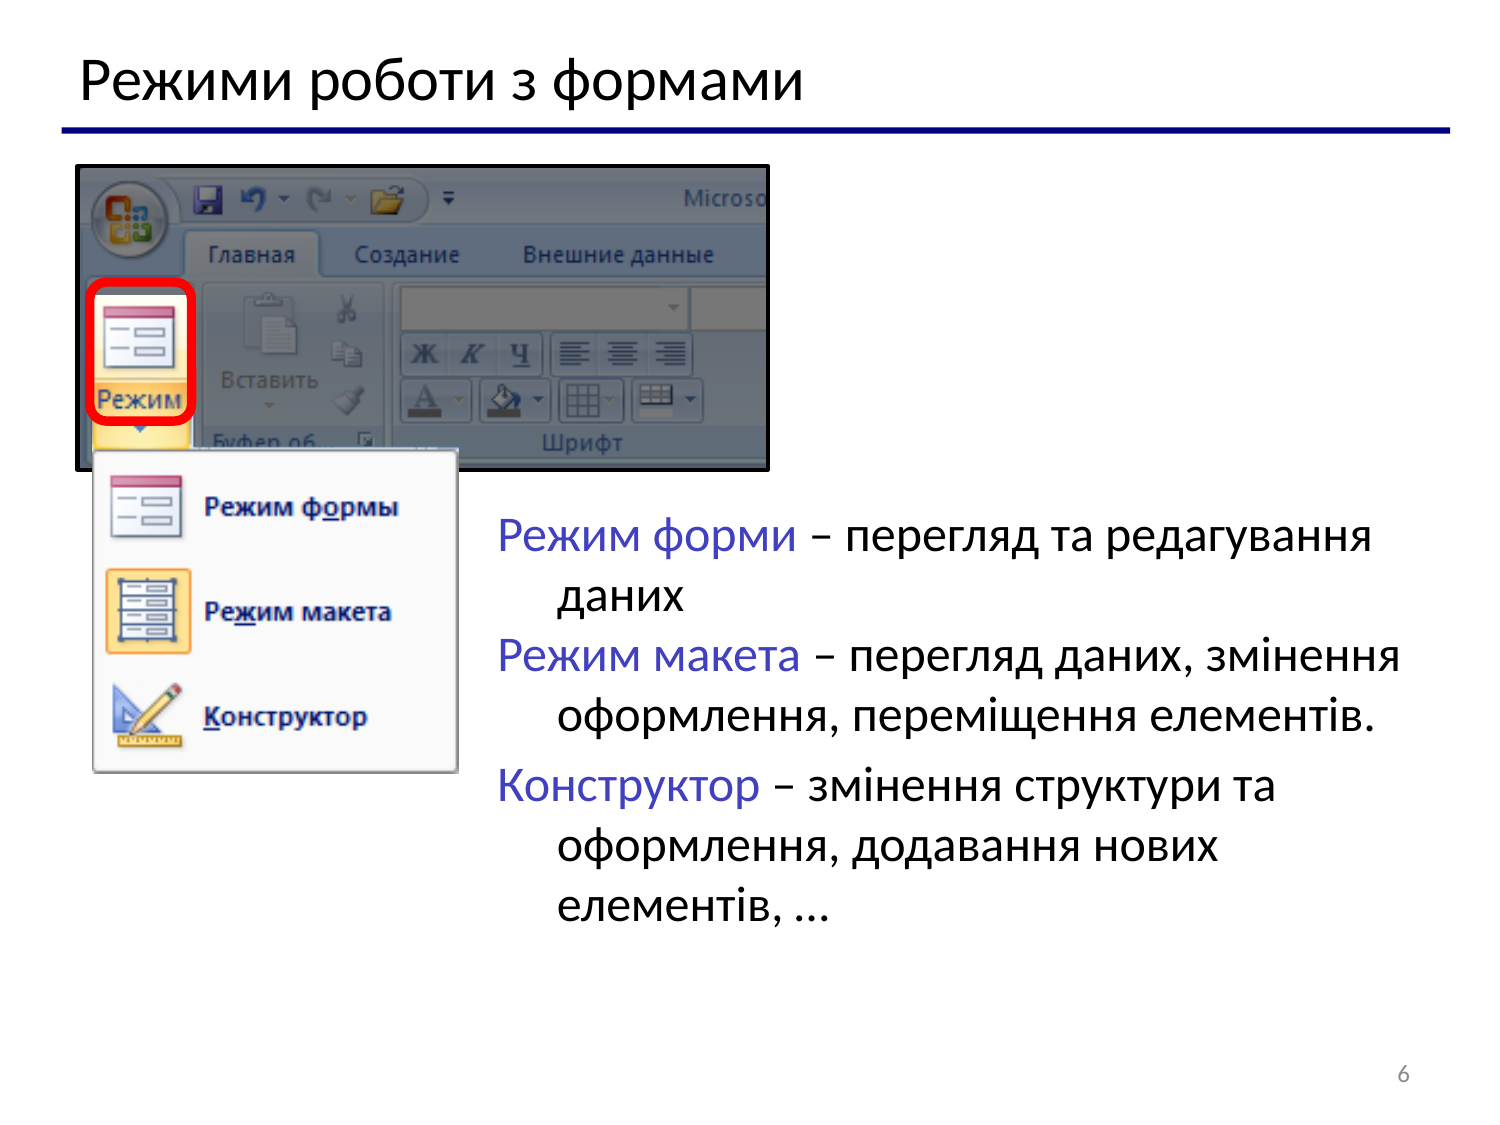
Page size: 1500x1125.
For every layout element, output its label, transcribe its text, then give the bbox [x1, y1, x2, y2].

text_box Режим форми – перегляд та редагування даних Режим макета – перегляд даних, змінення оформлення, переміщення елементів. Конструктор – змінення структури та оформлення, додавання нових елементів, … [482, 494, 1470, 939]
picture [74, 165, 768, 774]
slide_number 6 [1074, 1042, 1425, 1103]
text_box Режими роботи з формами [64, 31, 1401, 121]
